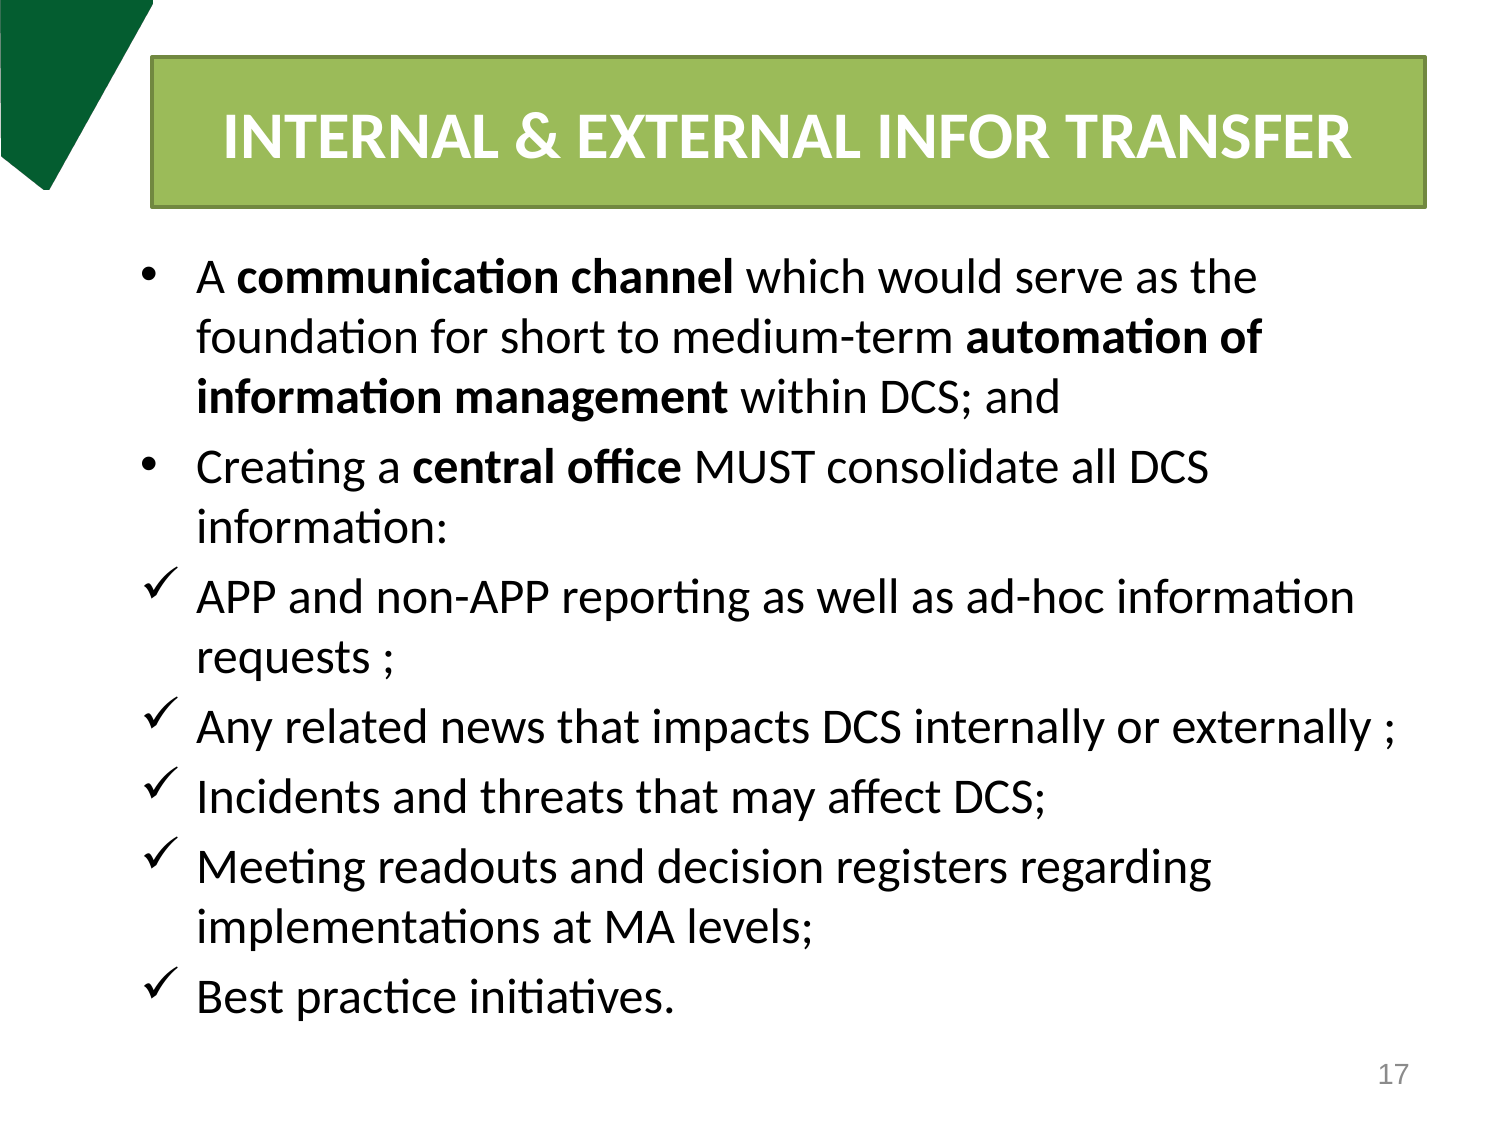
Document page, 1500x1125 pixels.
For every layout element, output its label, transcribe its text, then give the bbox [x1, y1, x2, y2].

slide_number 17 [1074, 1042, 1425, 1103]
title INTERNAL & EXTERNAL INFOR TRANSFER [152, 57, 1425, 208]
picture [0, 0, 153, 190]
list A communication channel which would serve as the foundation for short to medium-term automation of information management within DCS; and Creating a central office MUST consolidate all DCS information: APP and non-APP reporting as well as ad-hoc information requests ; Any related news that impacts DCS internally or externally ; Incidents and threats that may affect DCS; Meeting readouts and decision registers regarding implementations at MA levels; Best practice initiatives. [125, 236, 1425, 1074]
